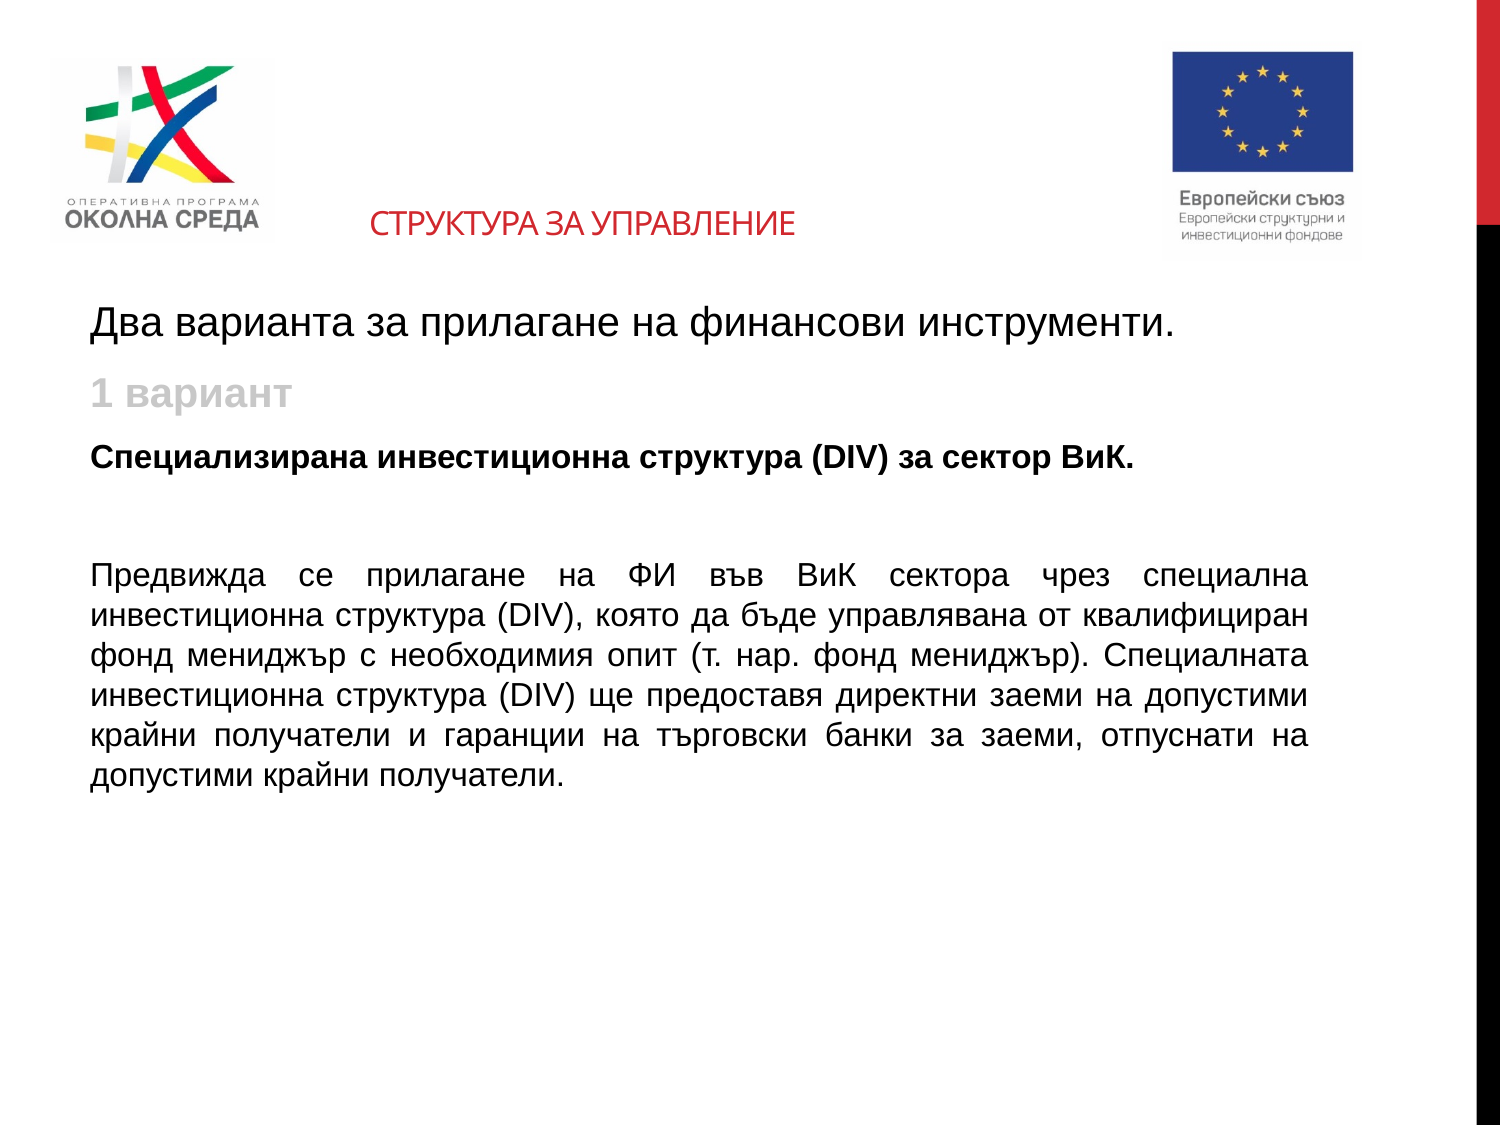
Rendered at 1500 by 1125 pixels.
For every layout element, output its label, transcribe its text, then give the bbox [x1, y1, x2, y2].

list Два варианта за прилагане на финансови инструменти. 1 вариант Специализирана инвестиционна структура (DIV) за сектор ВиК. Предвижда се прилагане на ФИ във ВиК сектора чрез специална инвестиционна структура (DIV), която да бъде управлявана от квалифициран фонд мениджър с необходимия опит (т. нар. фонд мениджър). Специалната инвестиционна структура (DIV) ще предоставя директни заеми на допустими крайни получатели и гаранции на търговски банки за заеми, отпуснати на допустими крайни получатели. [75, 287, 1325, 1005]
picture [1161, 40, 1362, 261]
title структура за управление [75, 25, 1375, 250]
picture [49, 58, 276, 244]
